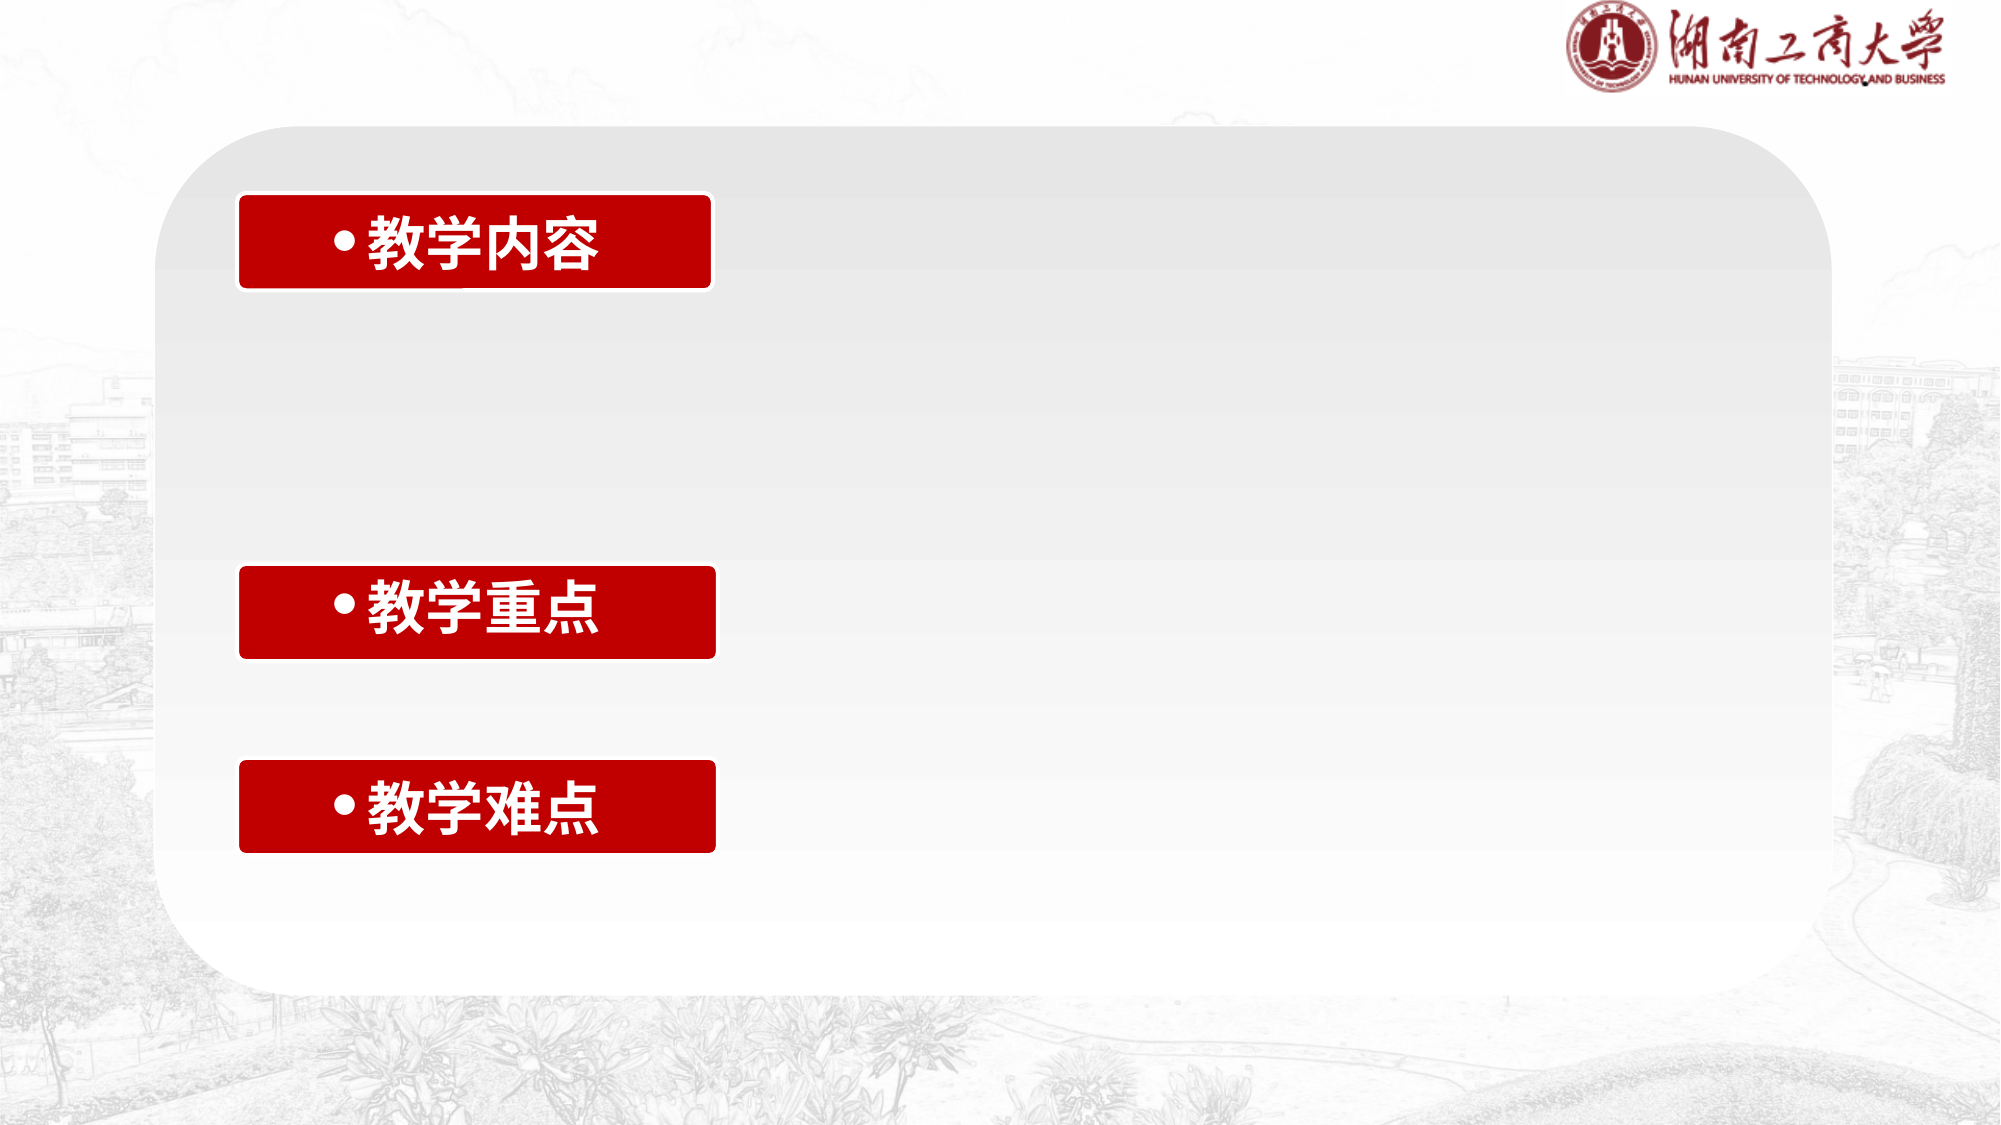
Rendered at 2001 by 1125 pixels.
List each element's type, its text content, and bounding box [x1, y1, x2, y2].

picture [0, 0, 2001, 1125]
text_box [236, 757, 718, 856]
text_box [236, 563, 718, 662]
text_box [236, 192, 714, 291]
list 教学内容 教学重点 教学难点 [315, 197, 713, 273]
text_box [154, 125, 1833, 995]
